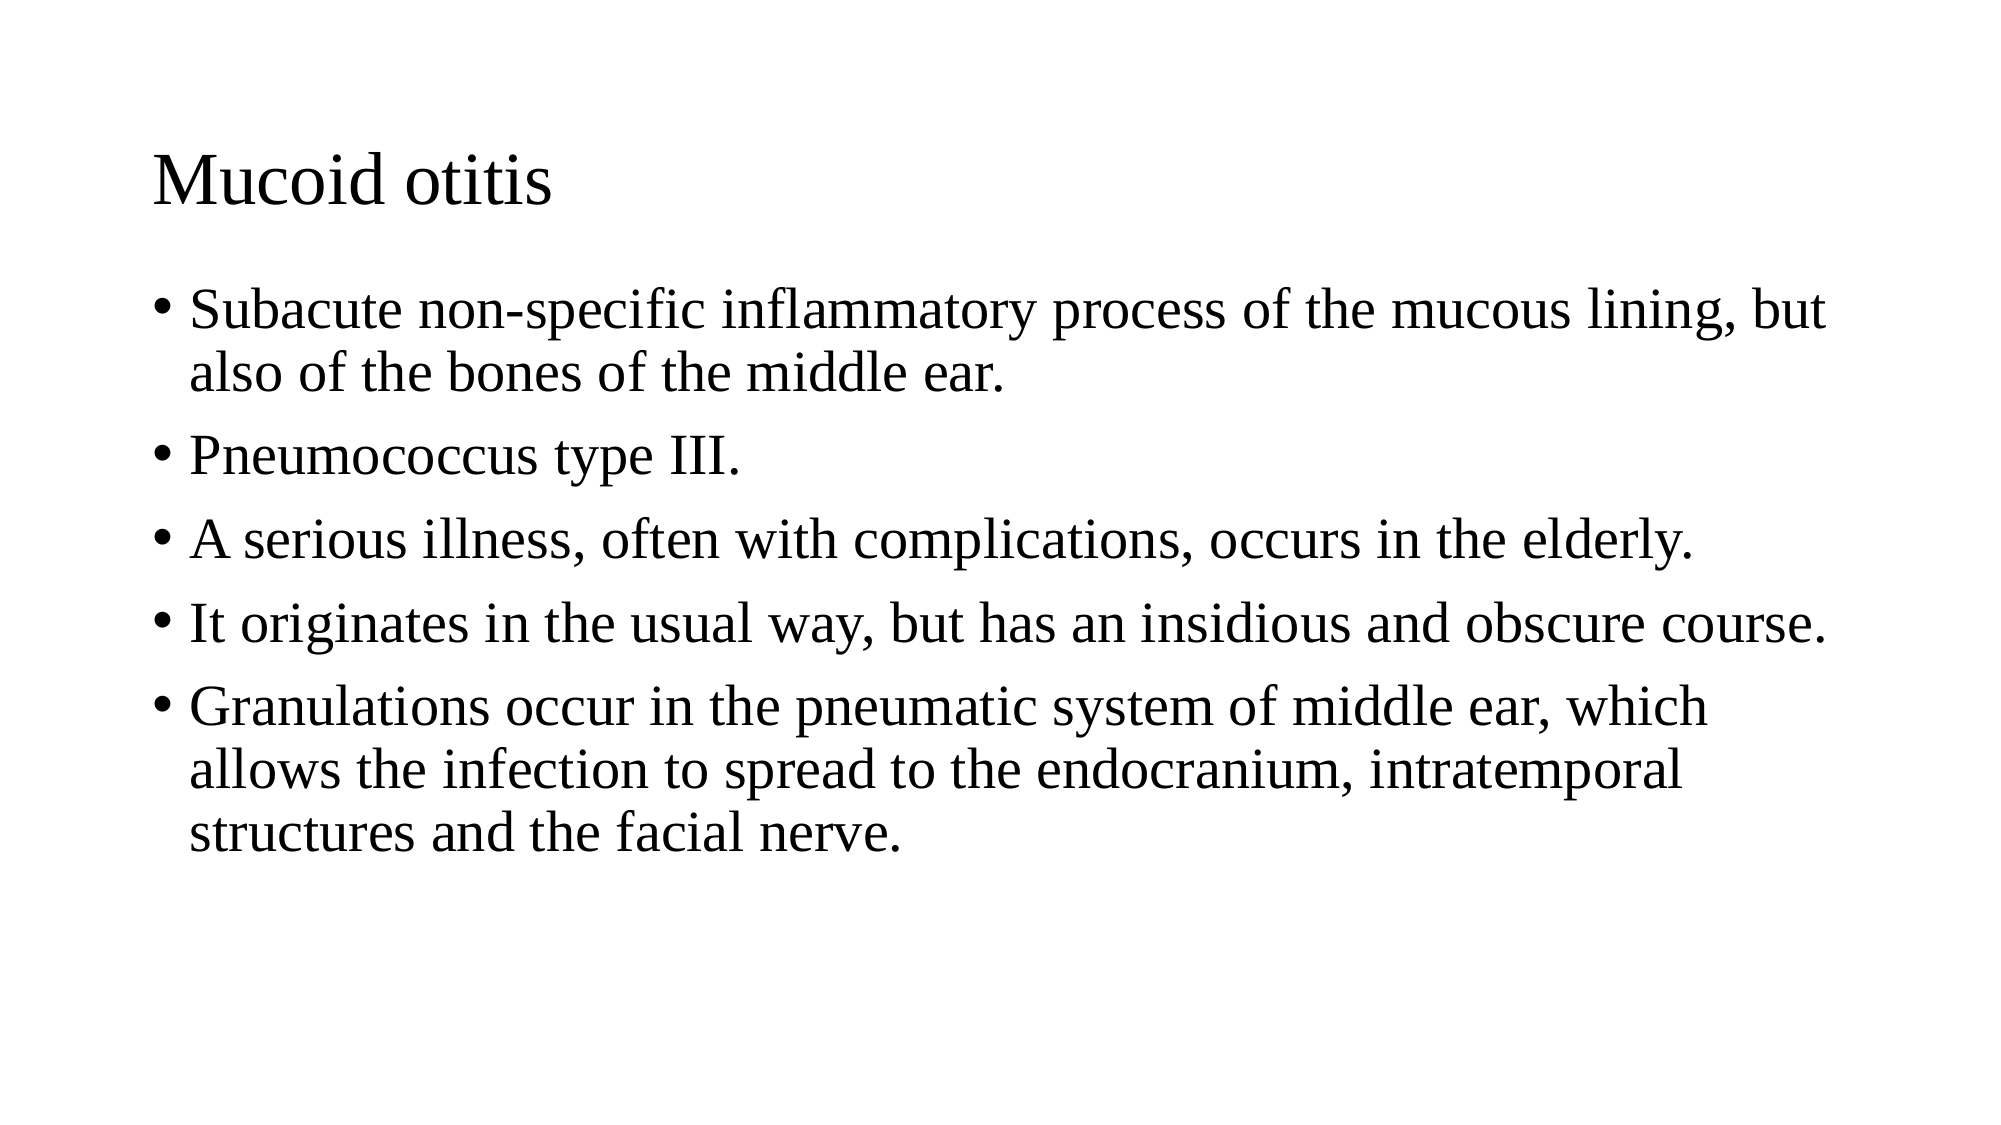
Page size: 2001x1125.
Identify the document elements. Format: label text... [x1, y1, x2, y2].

title Mucoid otitis [137, 109, 1863, 251]
list Subacute non-specific inflammatory process of the mucous lining, but also of the bones of the middle ear. Pneumococcus type III. A serious illness, often with complications, occurs in the elderly. It originates in the usual way, but has an insidious and obscure course. Granulations occur in the pneumatic system of middle ear, which allows the infection to spread to the endocranium, intratemporal structures and the facial nerve. [137, 270, 1863, 985]
